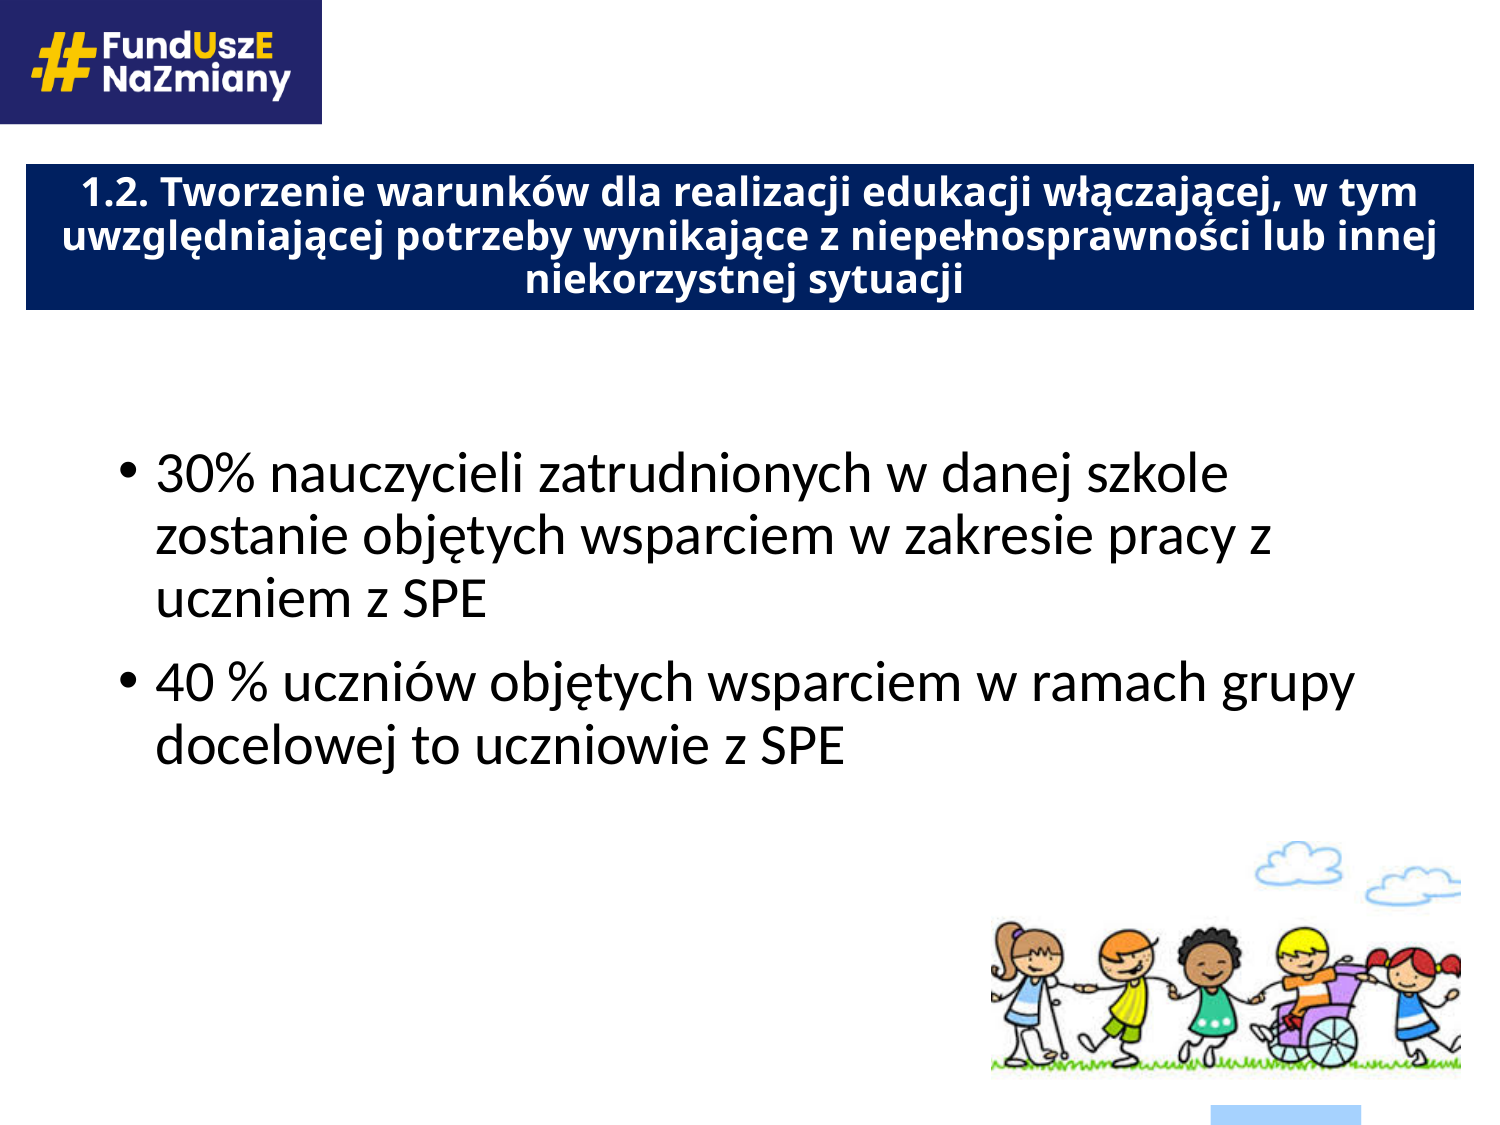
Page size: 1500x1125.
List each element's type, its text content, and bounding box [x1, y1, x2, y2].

picture [0, 0, 1500, 1125]
text_box 1.2. Tworzenie warunków dla realizacji edukacji włączającej, w tym uwzględniającej potrzeby wynikające z niepełnosprawności lub innej niekorzystnej sytuacji [26, 164, 1474, 310]
list 30% nauczycieli zatrudnionych w danej szkole zostanie objętych wsparciem w zakresie pracy z uczniem z SPE 40 % uczniów objętych wsparciem w ramach grupy docelowej to uczniowie z SPE [103, 310, 1397, 1048]
